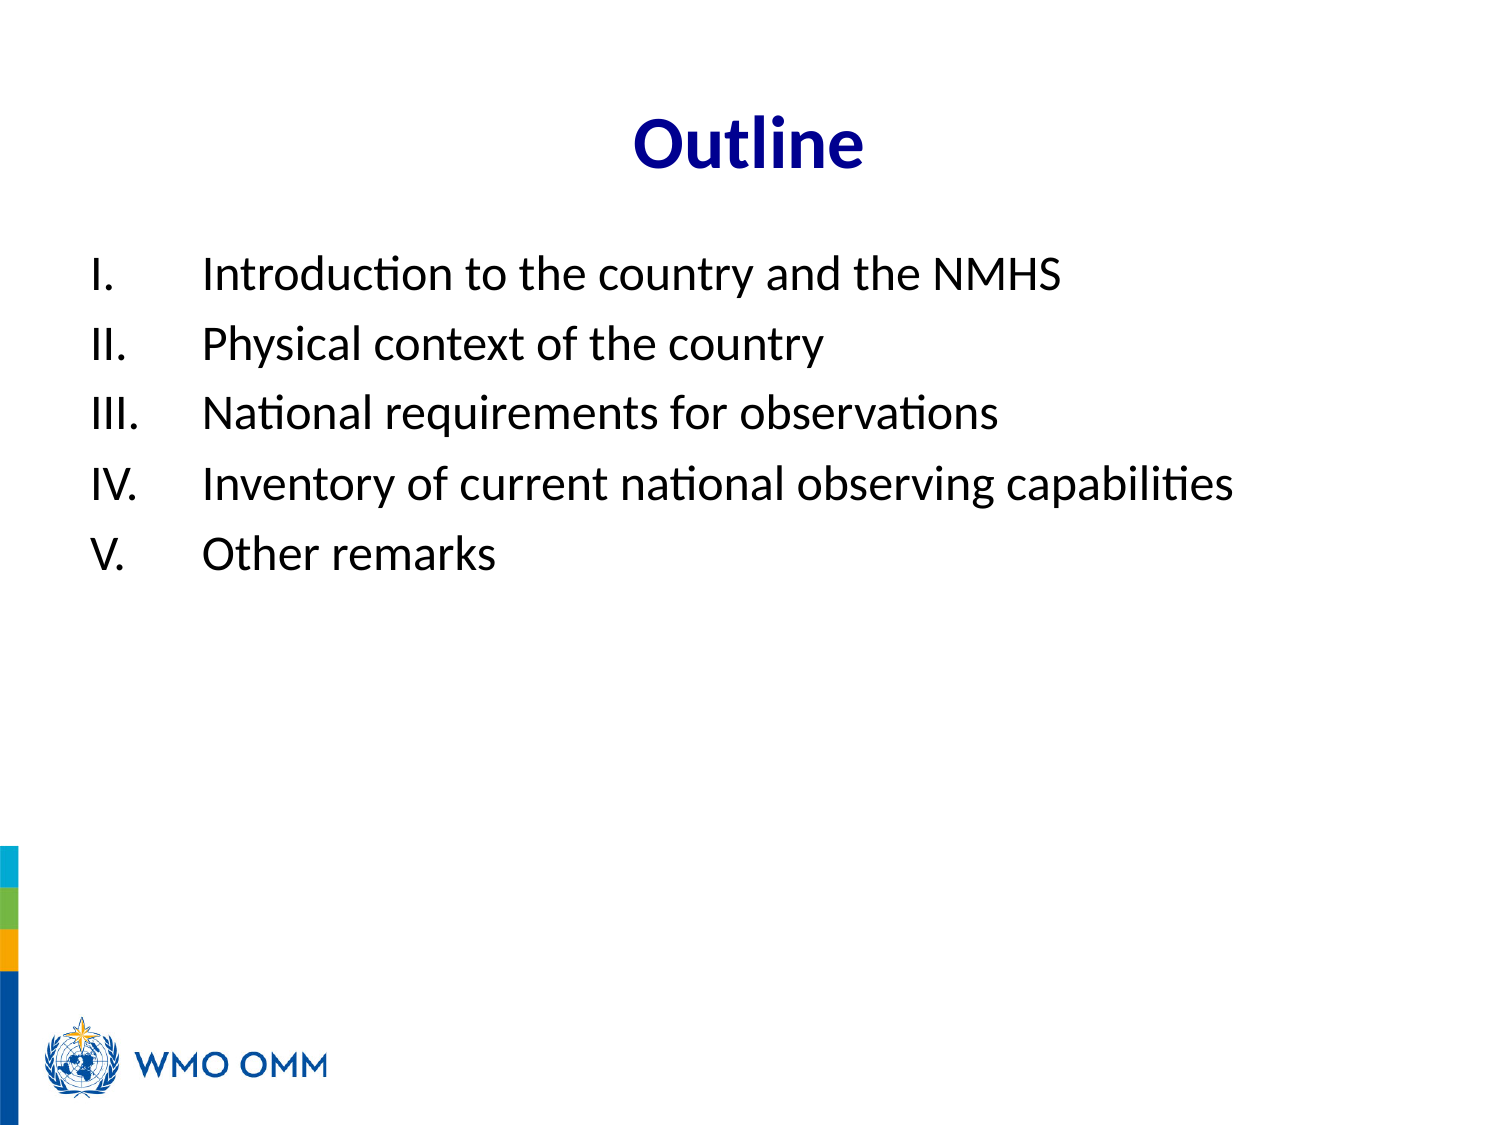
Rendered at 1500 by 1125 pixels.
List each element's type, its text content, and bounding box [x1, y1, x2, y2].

picture [0, 845, 327, 1125]
list Introduction to the country and the NMHS Physical context of the country National requirements for observations Inventory of current national observing capabilities Other remarks [75, 232, 1425, 1005]
title Outline [75, 45, 1425, 232]
